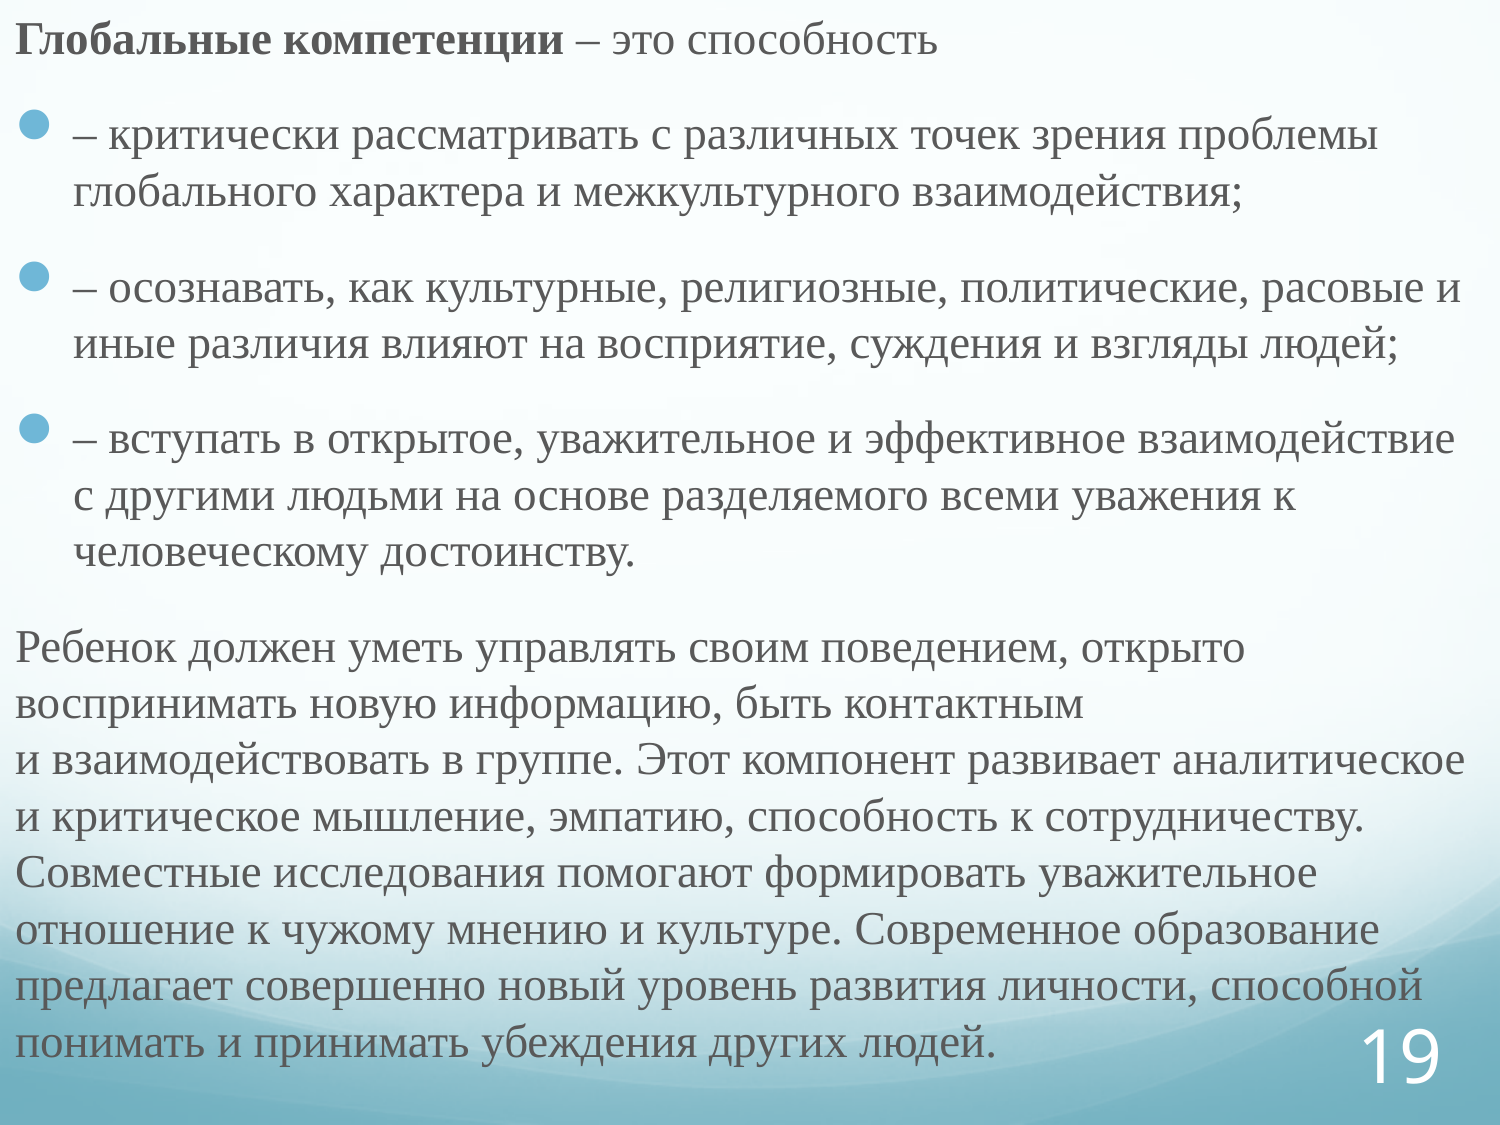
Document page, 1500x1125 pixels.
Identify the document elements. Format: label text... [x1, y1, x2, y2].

list Глобальные компетенции – это способность – критически рассматривать с различных точек зрения проблемы глобального характера и межкультурного взаимодействия; – осознавать, как культурные, религиозные, политические, расовые и иные различия влияют на восприятие, суждения и взгляды людей; – вступать в открытое, уважительное и эффективное взаимодействие с другими людьми на основе разделяемого всеми уважения к человеческому достоинству. Ребенок должен уметь управлять своим поведением, открыто воспринимать новую информацию, быть контактным и взаимодействовать в группе. Этот компонент развивает аналитическое и критическое мышление, эмпатию, способность к сотрудничеству. Совместные исследования помогают формировать уважительное отношение к чужому мнению и культуре. Современное образование предлагает совершенно новый уровень развития личности, способной понимать и принимать убеждения других людей. [0, 0, 1500, 1125]
footer [43, 1029, 838, 1090]
slide_number 19 [1295, 1029, 1459, 1090]
